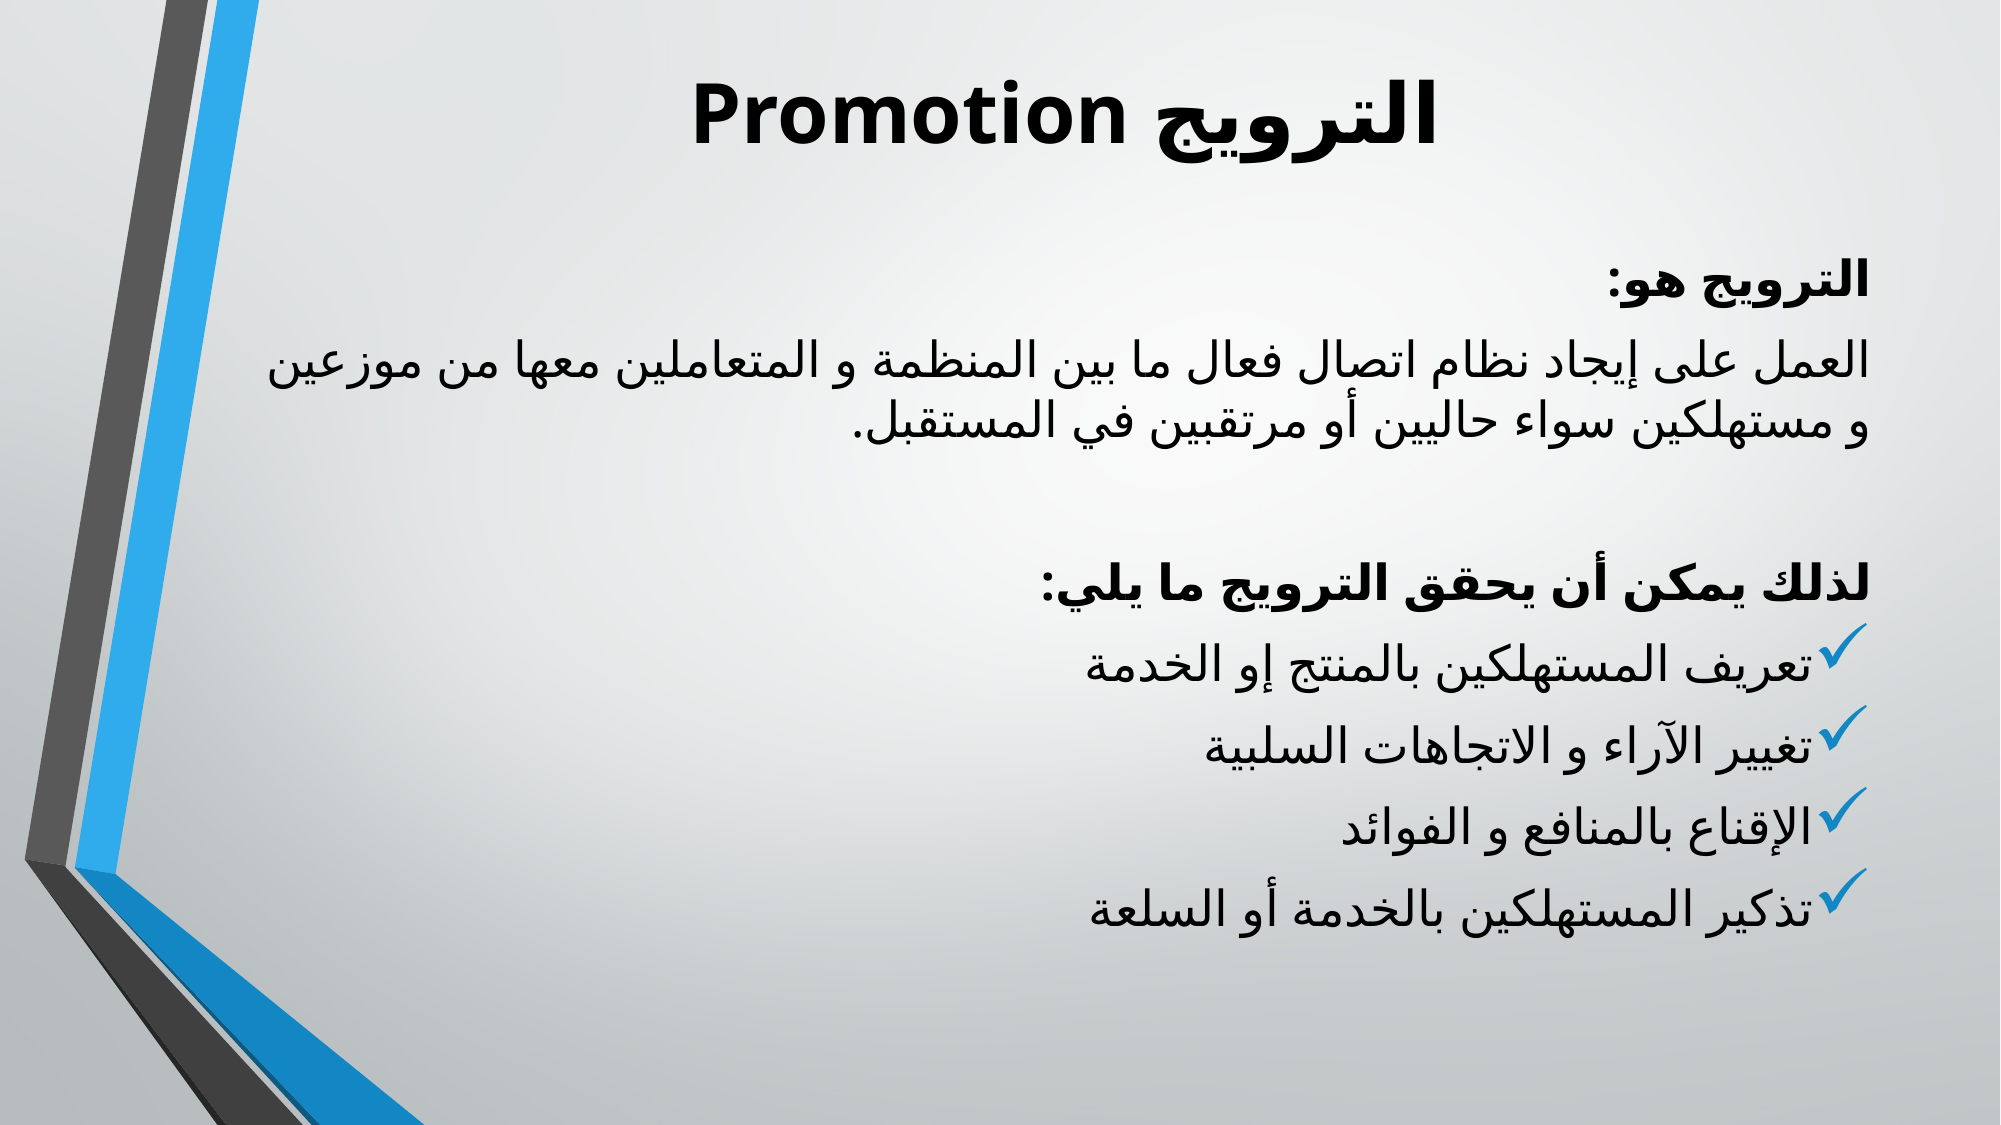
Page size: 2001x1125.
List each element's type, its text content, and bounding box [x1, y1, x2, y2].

list الترويج هو: العمل على إيجاد نظام اتصال فعال ما بين المنظمة و المتعاملين معها من موزعين و مستهلكين سواء حاليين أو مرتقبين في المستقبل. لذلك يمكن أن يحقق الترويج ما يلي: تعريف المستهلكين بالمنتج إو الخدمة تغيير الآراء و الاتجاهات السلبية الإقناع بالمنافع و الفوائد تذكير المستهلكين بالخدمة أو السلعة [243, 239, 1887, 950]
title الترويج Promotion [243, 0, 1887, 220]
